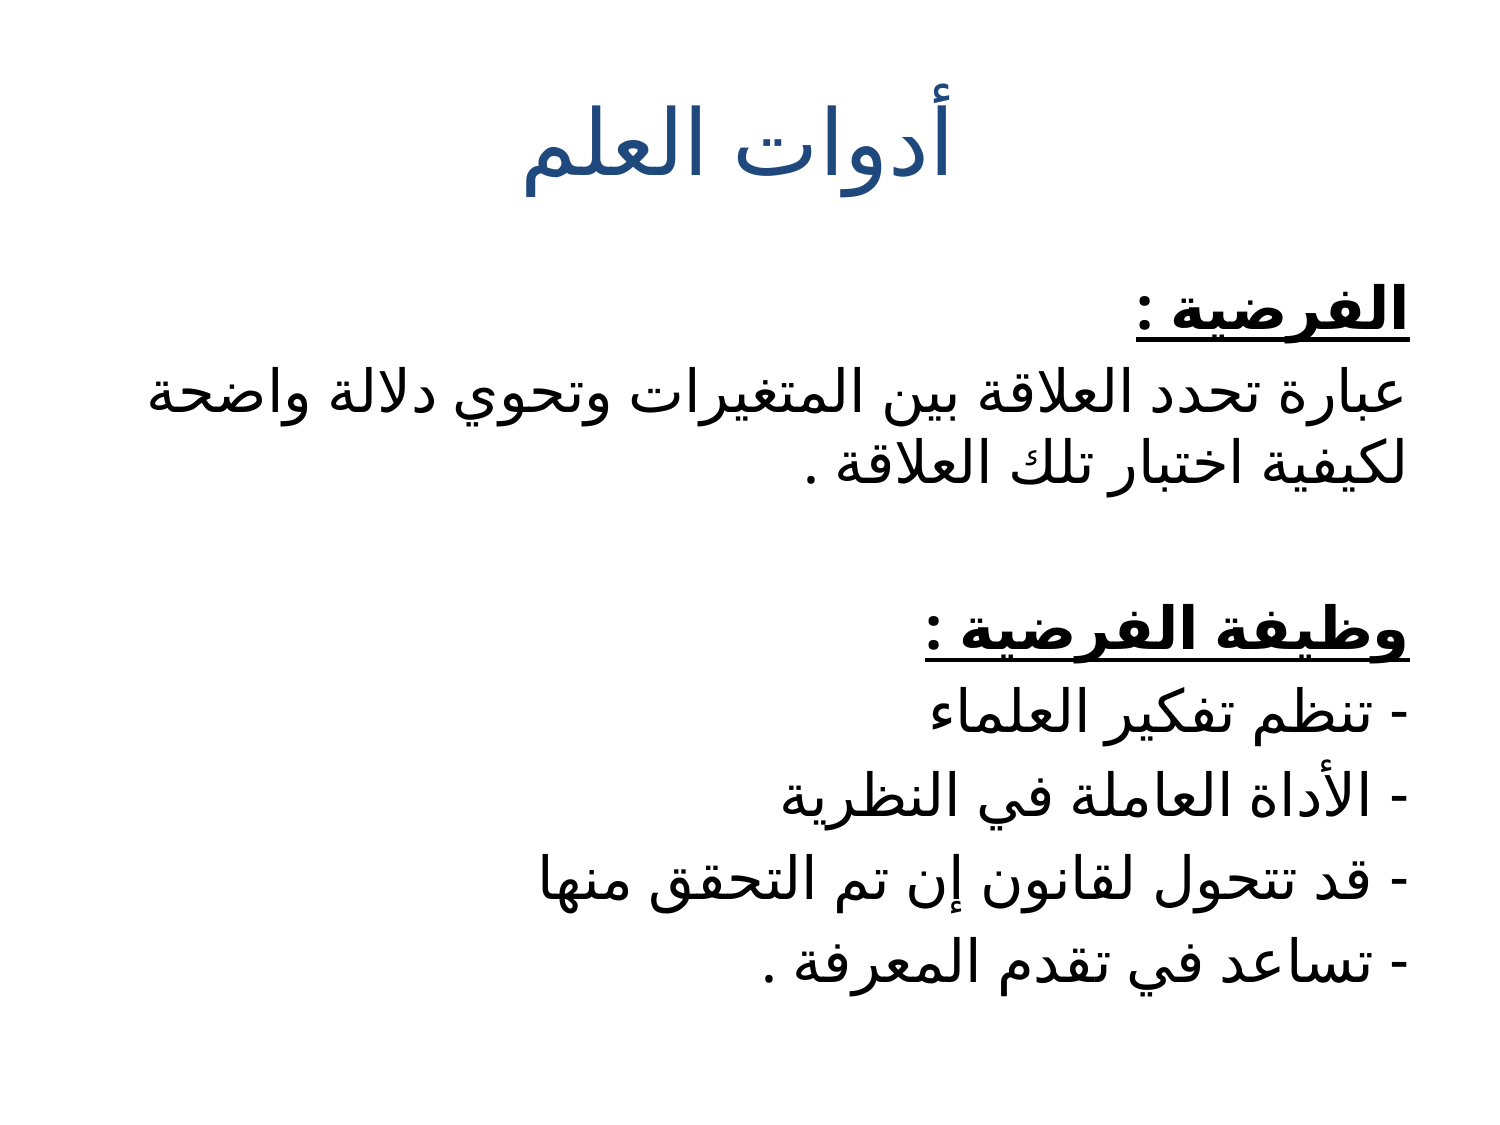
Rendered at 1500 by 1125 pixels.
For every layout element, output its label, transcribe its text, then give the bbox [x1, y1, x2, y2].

list الفرضية : عبارة تحدد العلاقة بين المتغيرات وتحوي دلالة واضحة لكيفية اختبار تلك العلاقة . وظيفة الفرضية : - تنظم تفكير العلماء - الأداة العاملة في النظرية - قد تتحول لقانون إن تم التحقق منها - تساعد في تقدم المعرفة . [75, 262, 1425, 1005]
title أدوات العلم [75, 45, 1425, 233]
